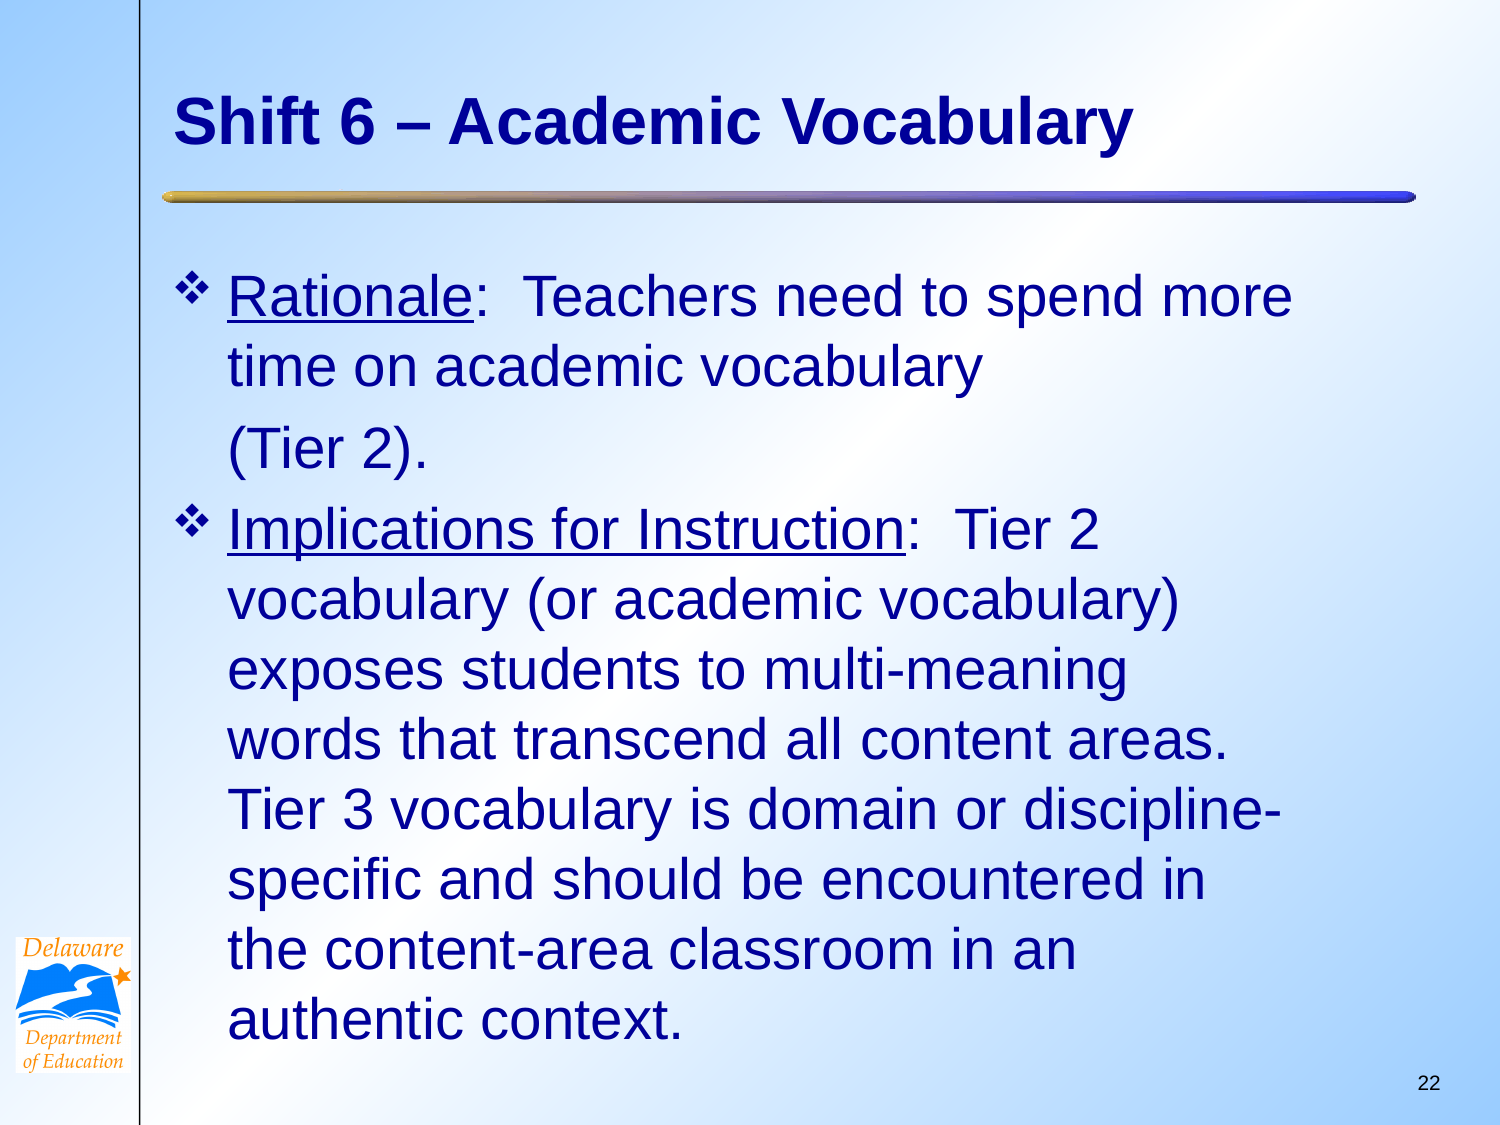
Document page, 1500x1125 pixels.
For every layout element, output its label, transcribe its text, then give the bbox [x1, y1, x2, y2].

title Shift 6 – Academic Vocabulary [165, 25, 1451, 166]
picture [152, 189, 1425, 204]
slide_number 21 [1142, 1054, 1456, 1110]
picture [15, 937, 131, 1073]
list Rationale: Teachers need to spend more time on academic vocabulary (Tier 2). Implications for Instruction: Tier 2 vocabulary (or academic vocabulary) exposes students to multi-meaning words that transcend all content areas. Tier 3 vocabulary is domain or discipline-specific and should be encountered in the content-area classroom in an authentic context. [155, 250, 1314, 1051]
